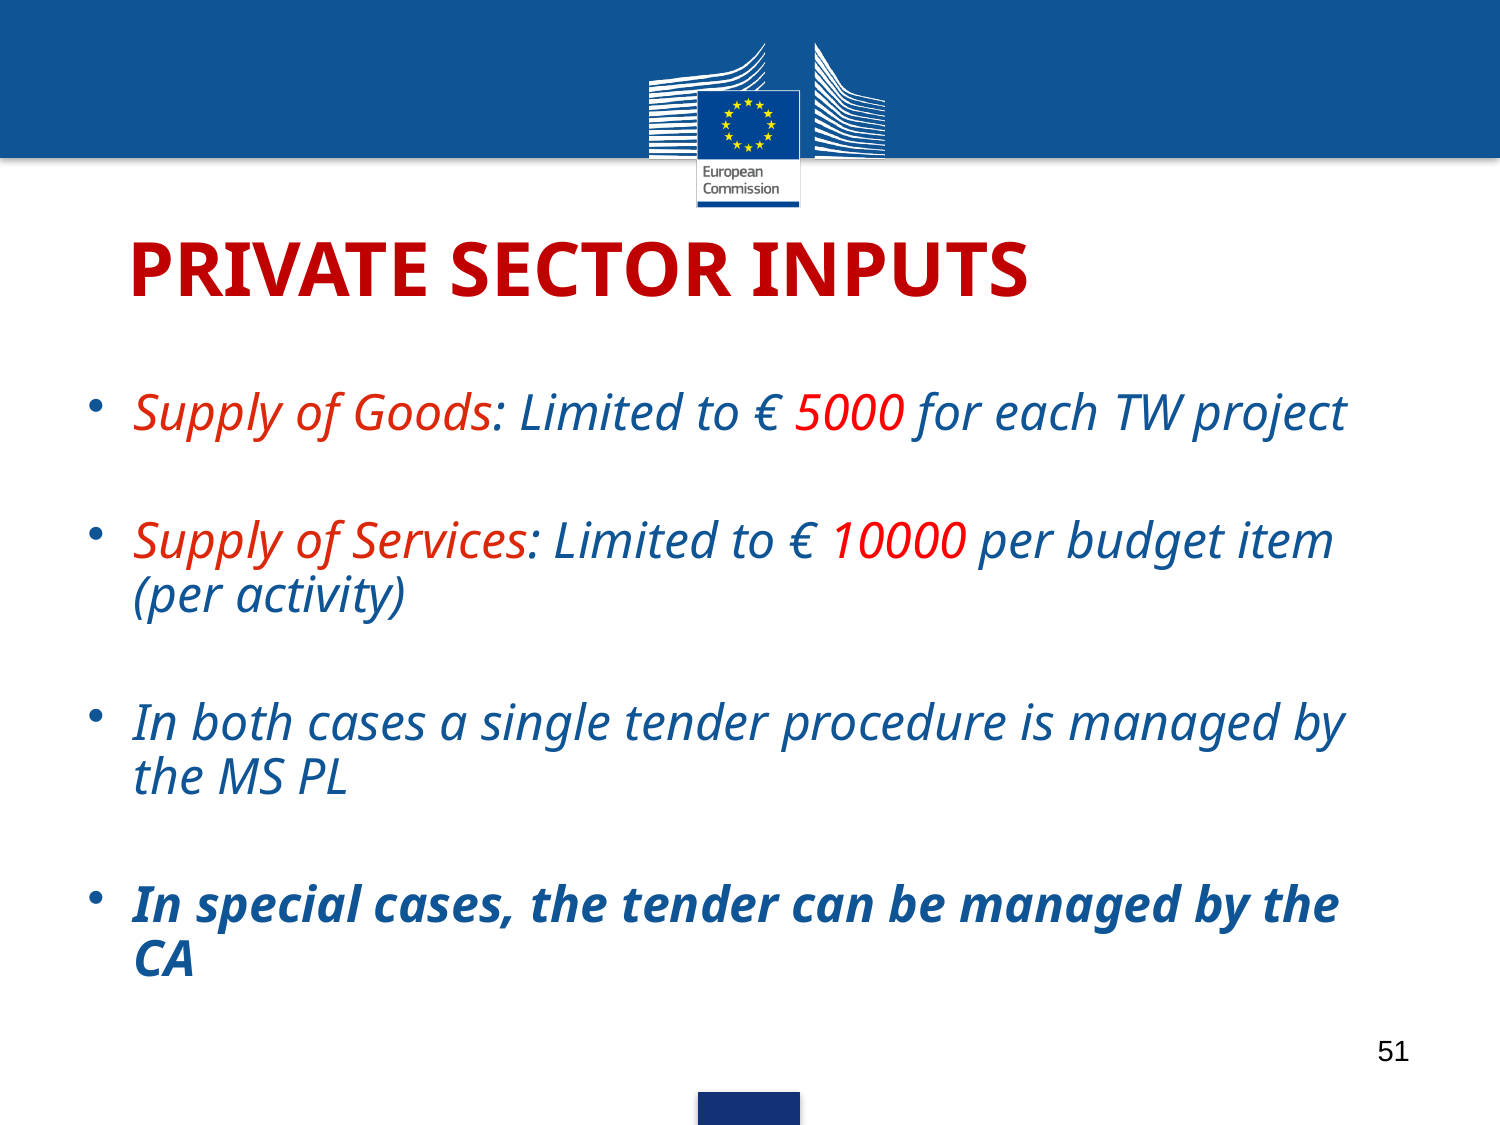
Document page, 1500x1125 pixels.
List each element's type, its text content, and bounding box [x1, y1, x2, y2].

slide_number 51 [1074, 1024, 1425, 1103]
picture [649, 42, 885, 196]
title PRIVATE SECTOR INPUTS [53, 196, 1404, 337]
list Supply of Goods: Limited to € 5000 for each TW project Supply of Services: Limited to € 10000 per budget item (per activity) In both cases a single tender procedure is managed by the MS PL In special cases, the tender can be managed by the CA [62, 287, 1413, 1030]
